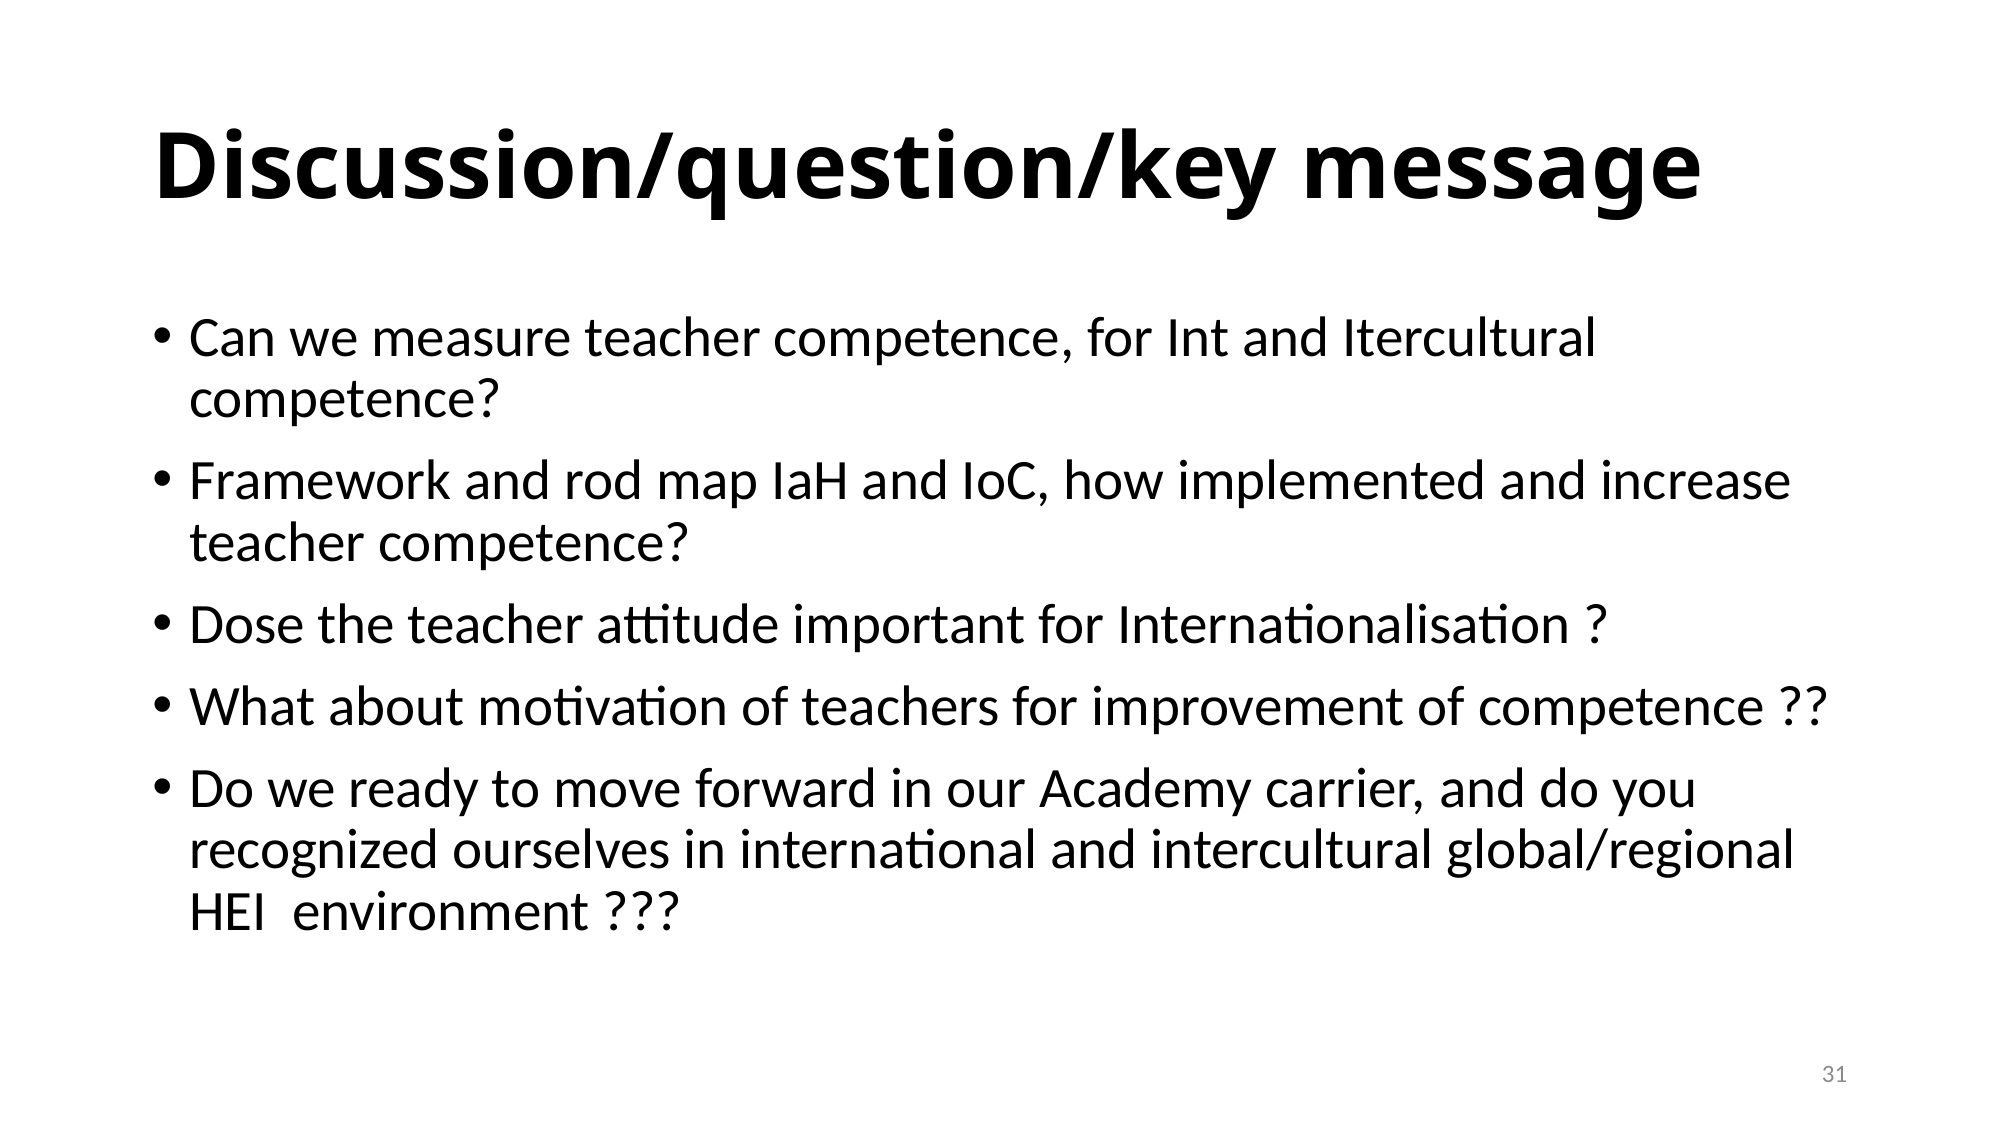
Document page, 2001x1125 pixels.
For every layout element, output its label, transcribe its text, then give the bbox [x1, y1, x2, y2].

list Can we measure teacher competence, for Int and Itercultural competence? Framework and rod map IaH and IoC, how implemented and increase teacher competence? Dose the teacher attitude important for Internationalisation ? What about motivation of teachers for improvement of competence ?? Do we ready to move forward in our Academy carrier, and do you recognized ourselves in international and intercultural global/regional HEI environment ??? [137, 299, 1863, 1014]
slide_number 31 [1412, 1042, 1863, 1103]
title Discussion/question/key message [137, 59, 1863, 278]
